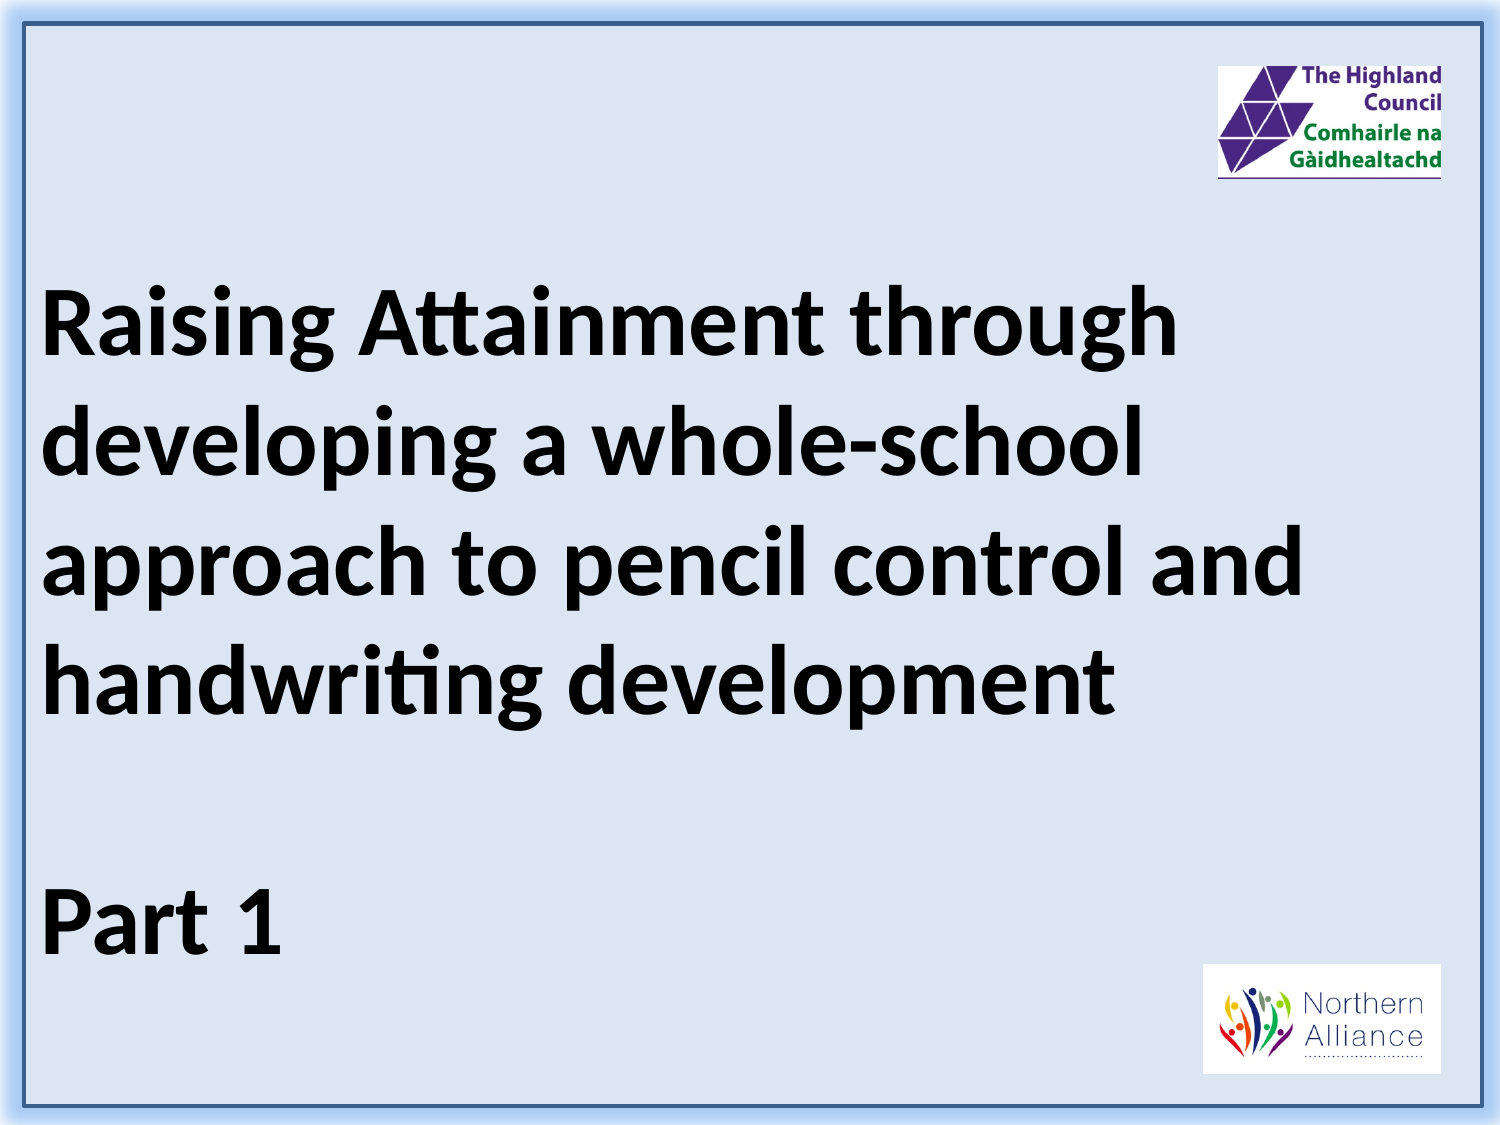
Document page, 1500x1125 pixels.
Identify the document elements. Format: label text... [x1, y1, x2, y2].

title Raising Attainment through developing a whole-school approach to pencil control and handwriting development Part 1 [25, 511, 1472, 1019]
picture [1203, 963, 1441, 1075]
picture [1218, 66, 1441, 179]
text_box [22, 21, 1484, 1108]
